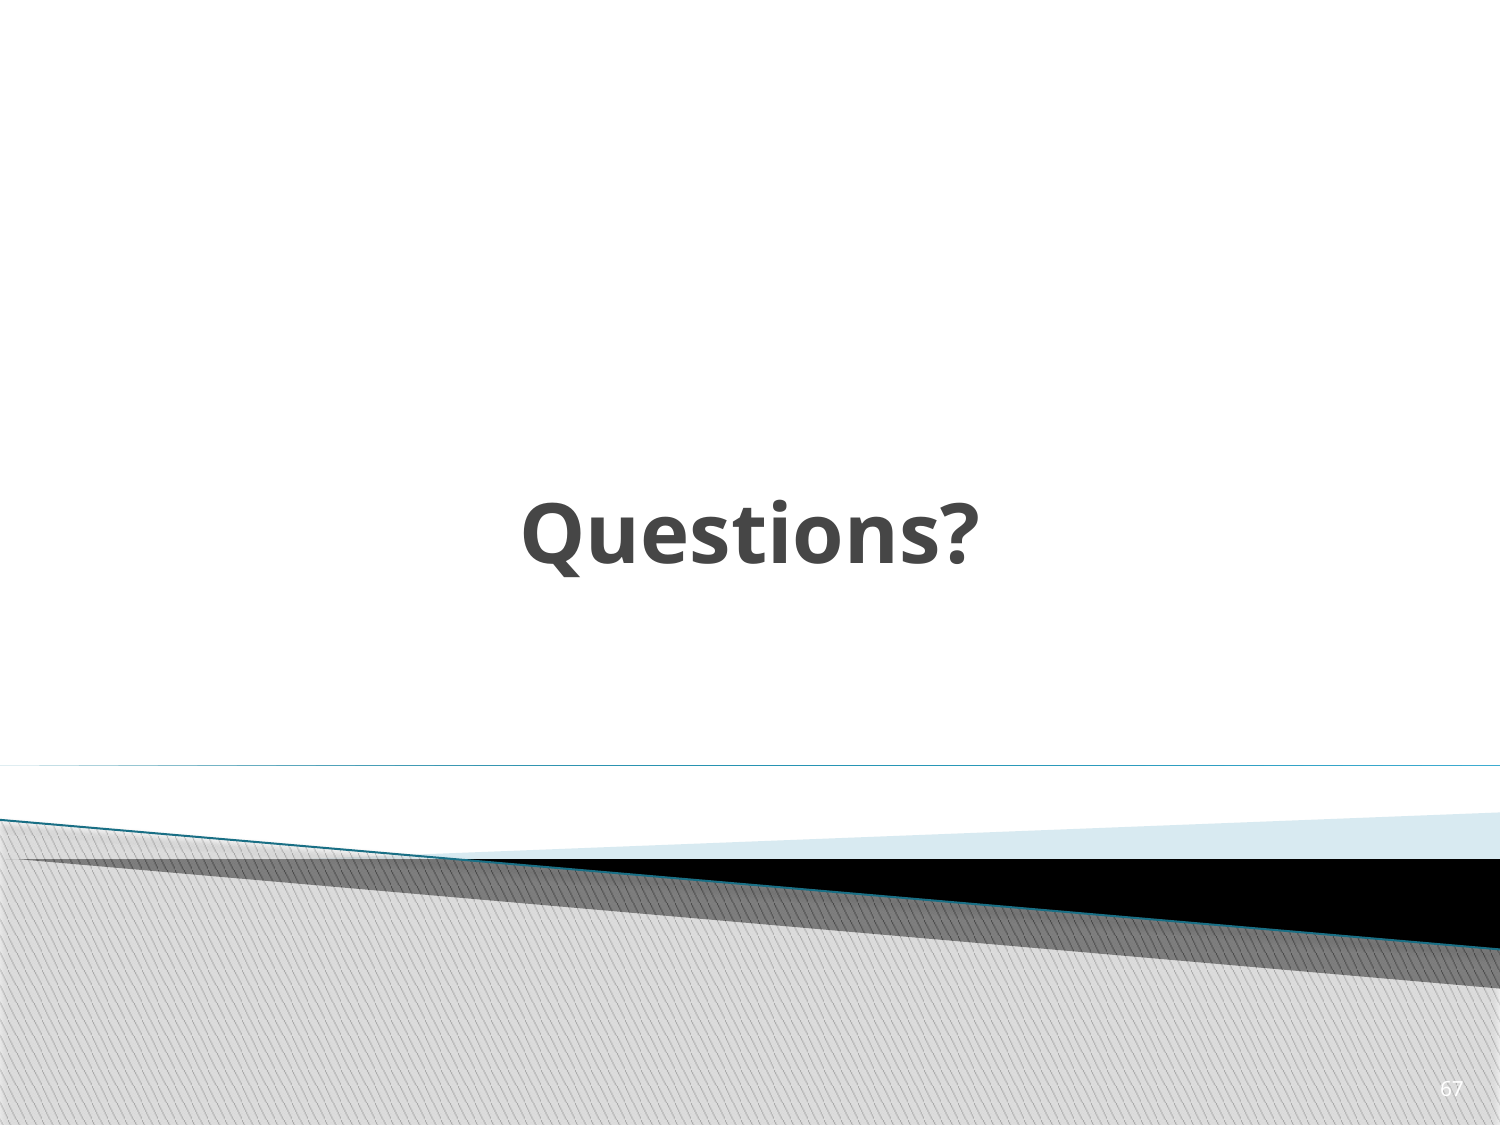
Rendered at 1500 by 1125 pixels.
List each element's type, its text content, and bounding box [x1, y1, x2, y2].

picture [5, 859, 1500, 989]
title Questions? [112, 287, 1388, 588]
slide_number 67 [1418, 1051, 1479, 1112]
